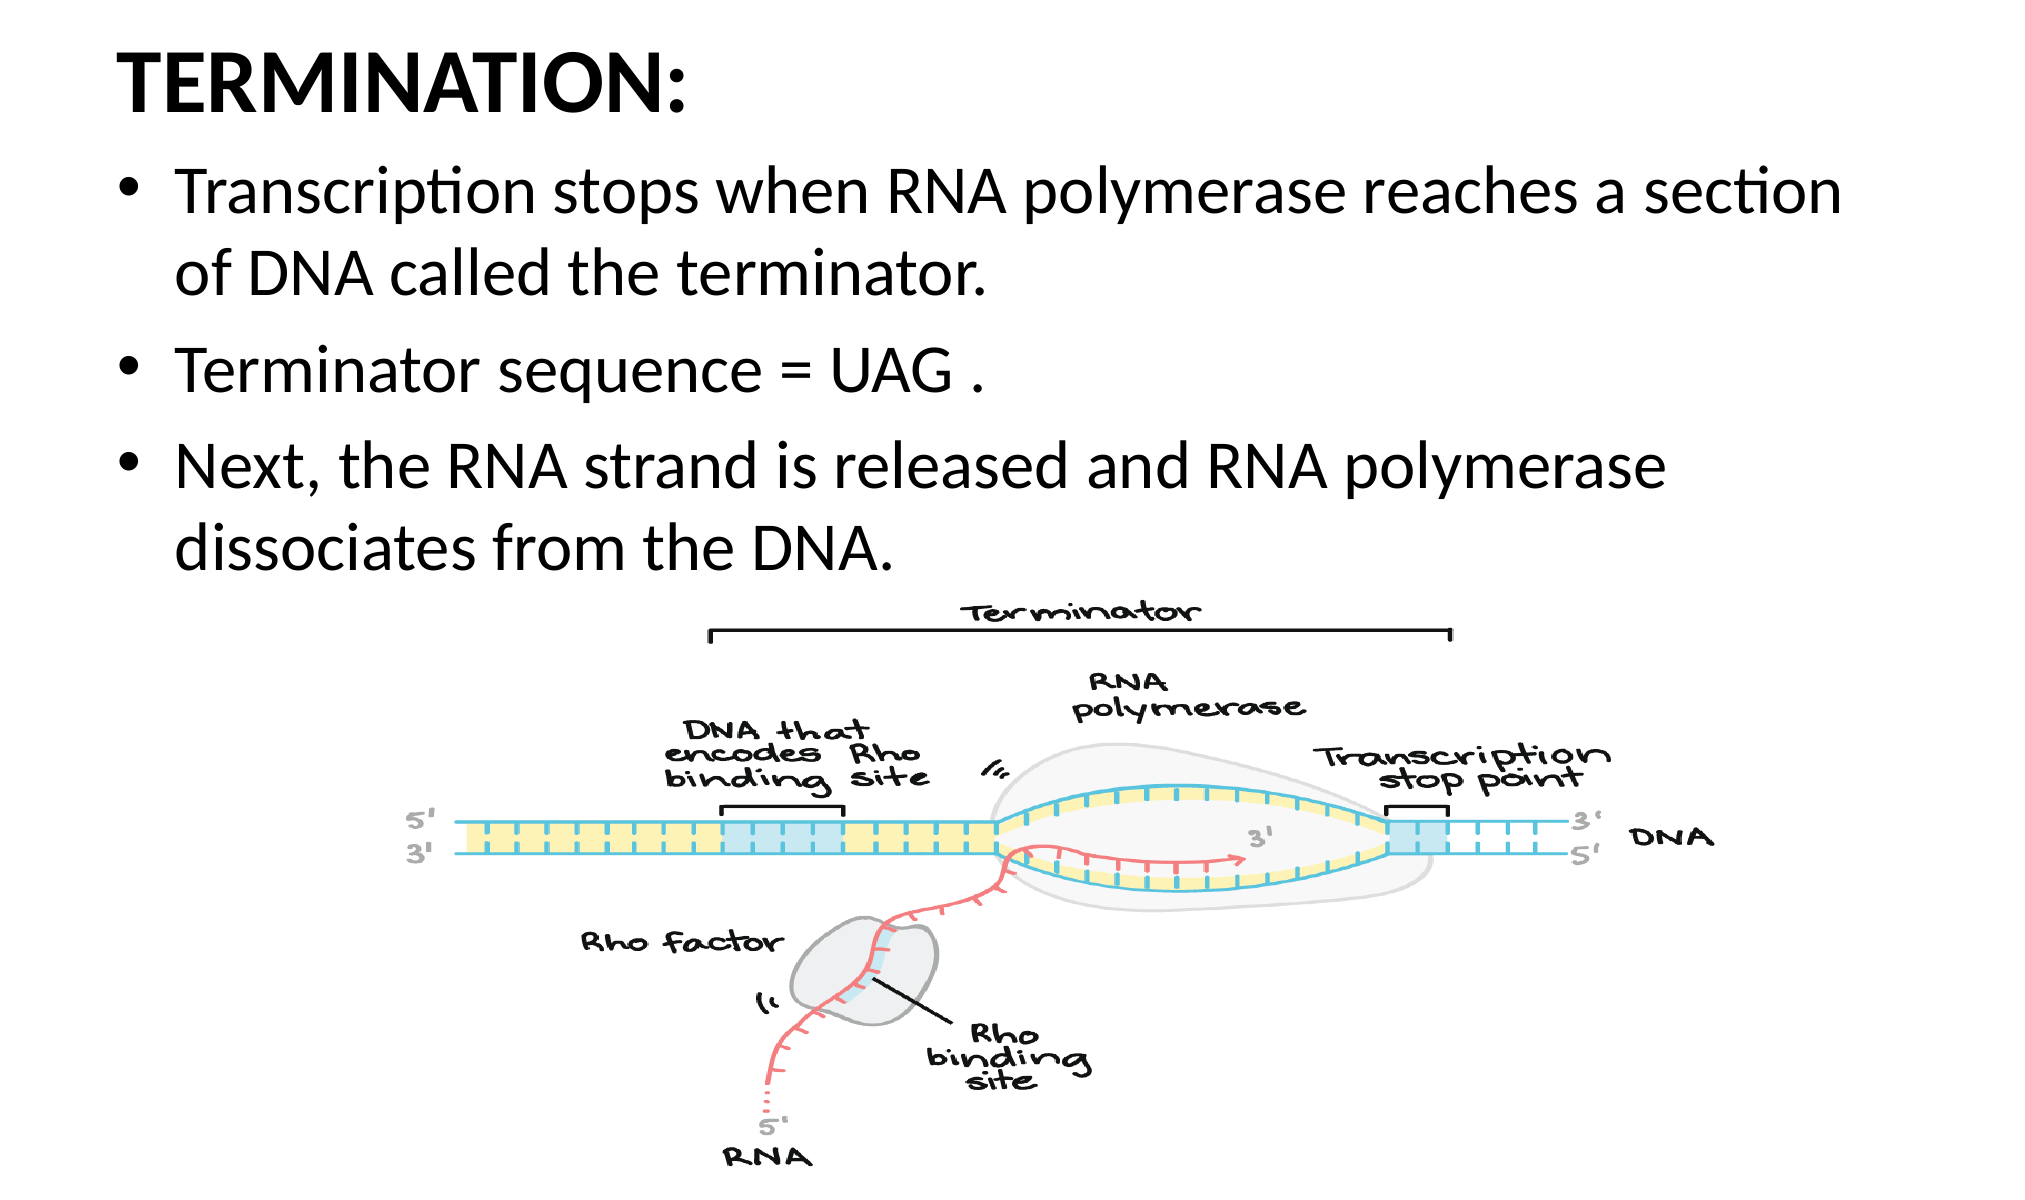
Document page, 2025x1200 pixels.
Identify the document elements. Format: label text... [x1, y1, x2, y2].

list TERMINATION: Transcription stops when RNA polymerase reaches a section of DNA called the terminator. Terminator sequence = UAG . Next, the RNA strand is released and RNA polymerase dissociates from the DNA. [101, 13, 1924, 1072]
picture [291, 586, 1811, 1177]
